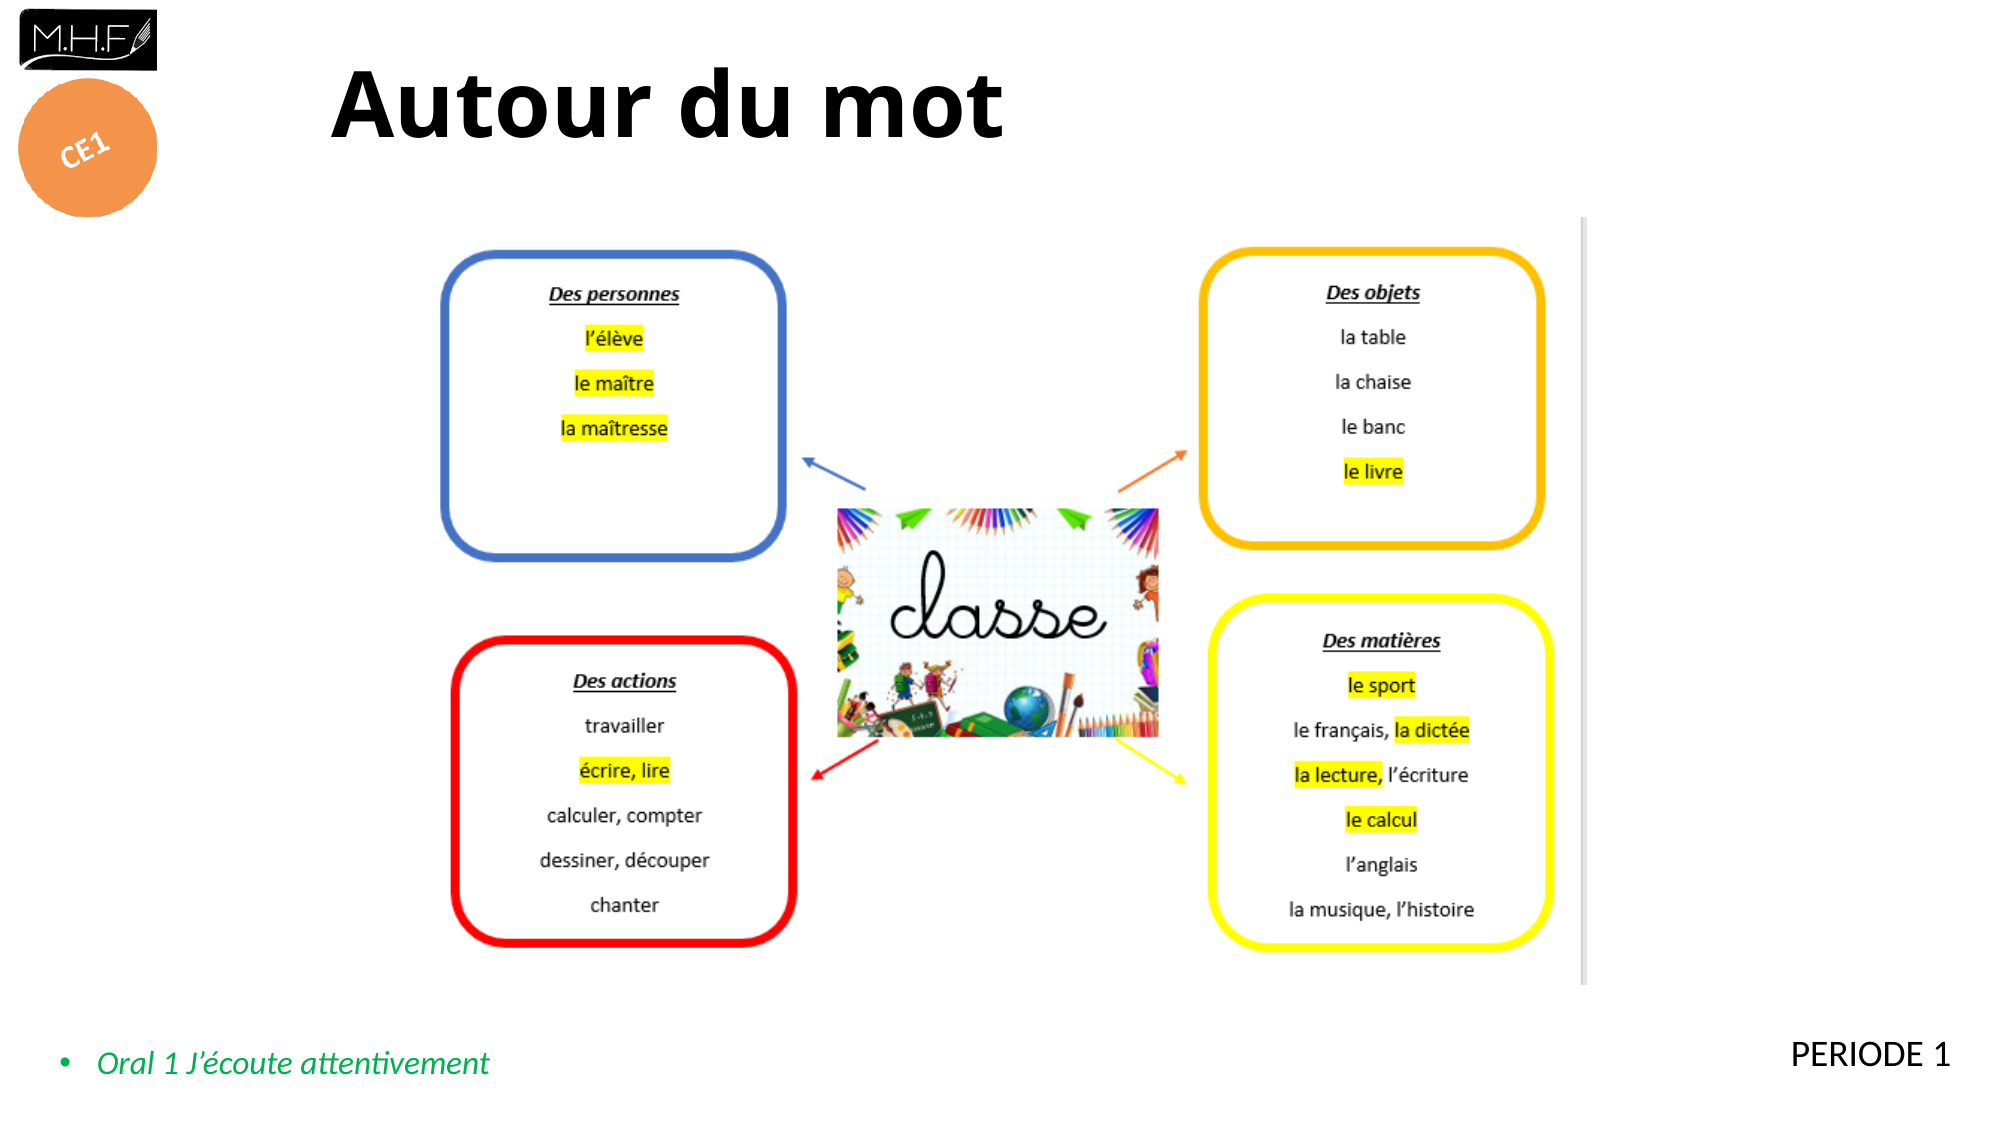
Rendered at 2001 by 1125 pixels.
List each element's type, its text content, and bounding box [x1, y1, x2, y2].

picture [18, 78, 157, 218]
picture [16, 7, 157, 74]
picture [412, 216, 1587, 985]
text_box PERIODE 1 [1362, 1021, 1967, 1082]
title Autour du mot [316, 0, 1863, 218]
text_box Oral 1 J’écoute attentivement [44, 1038, 1346, 1092]
